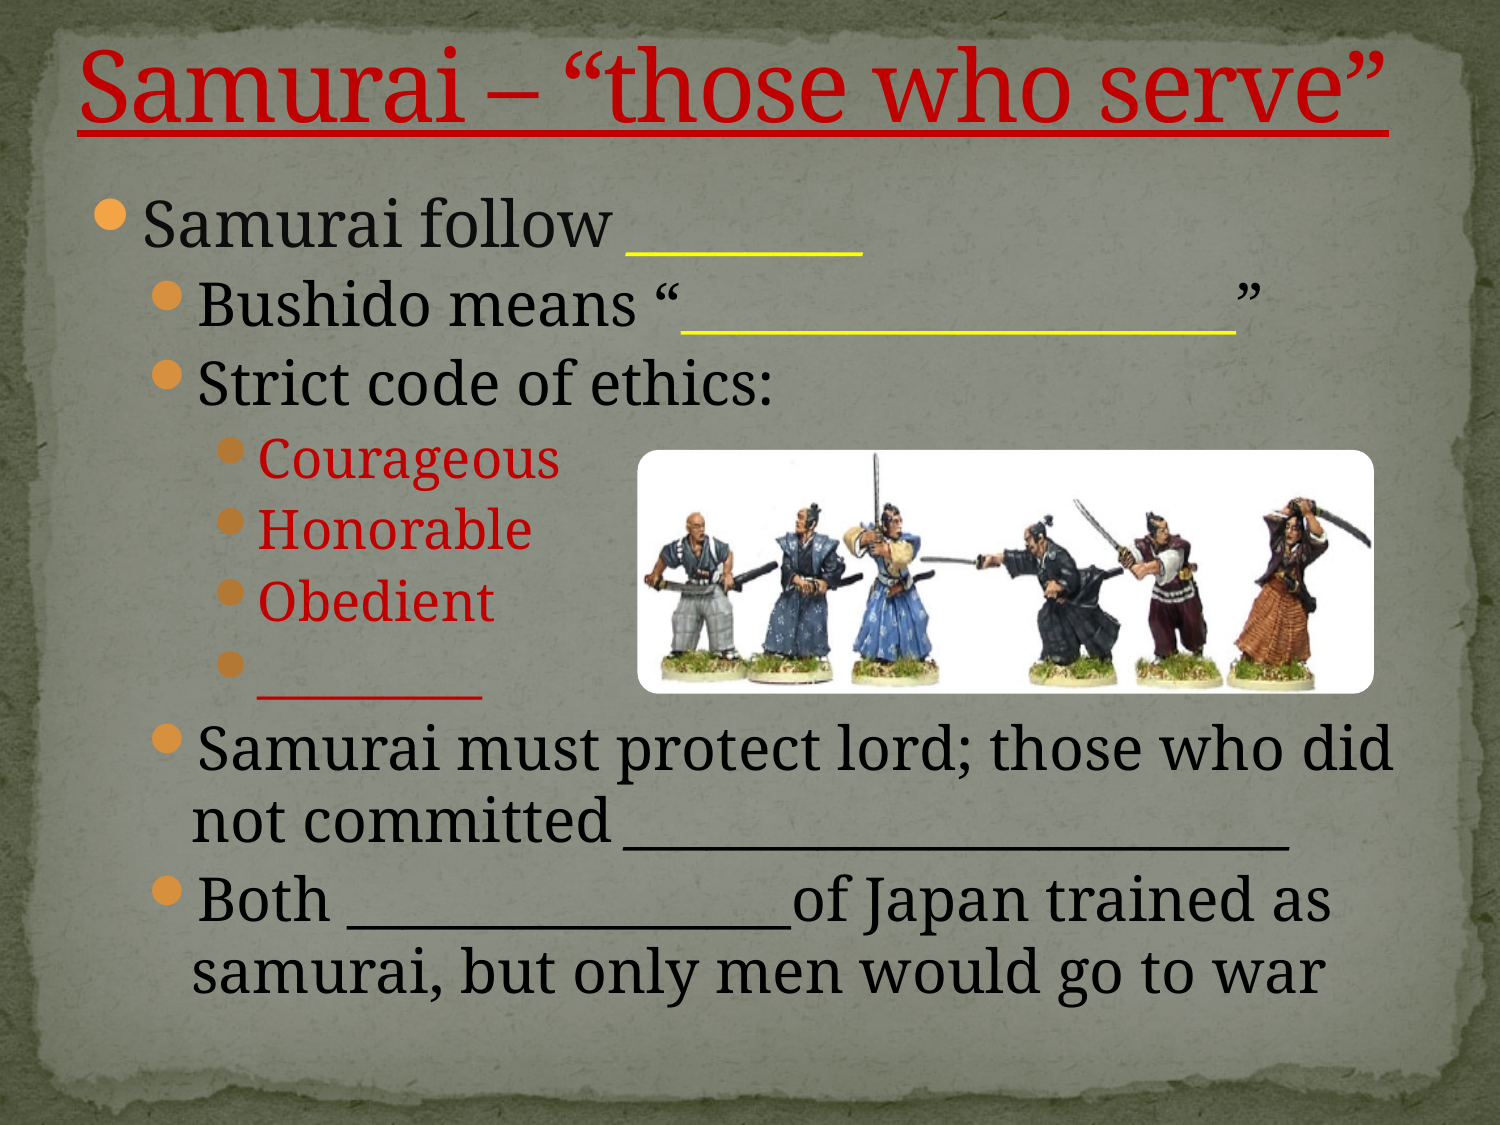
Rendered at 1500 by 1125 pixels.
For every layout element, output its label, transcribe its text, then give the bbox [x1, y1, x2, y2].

list Samurai follow ________ Bushido means “____________________” Strict code of ethics: Courageous Honorable Obedient _________ Samurai must protect lord; those who did not committed ________________________ Both ________________of Japan trained as samurai, but only men would go to war [75, 174, 1425, 1088]
picture [637, 449, 1374, 694]
title Samurai – “those who serve” [62, 0, 1413, 150]
